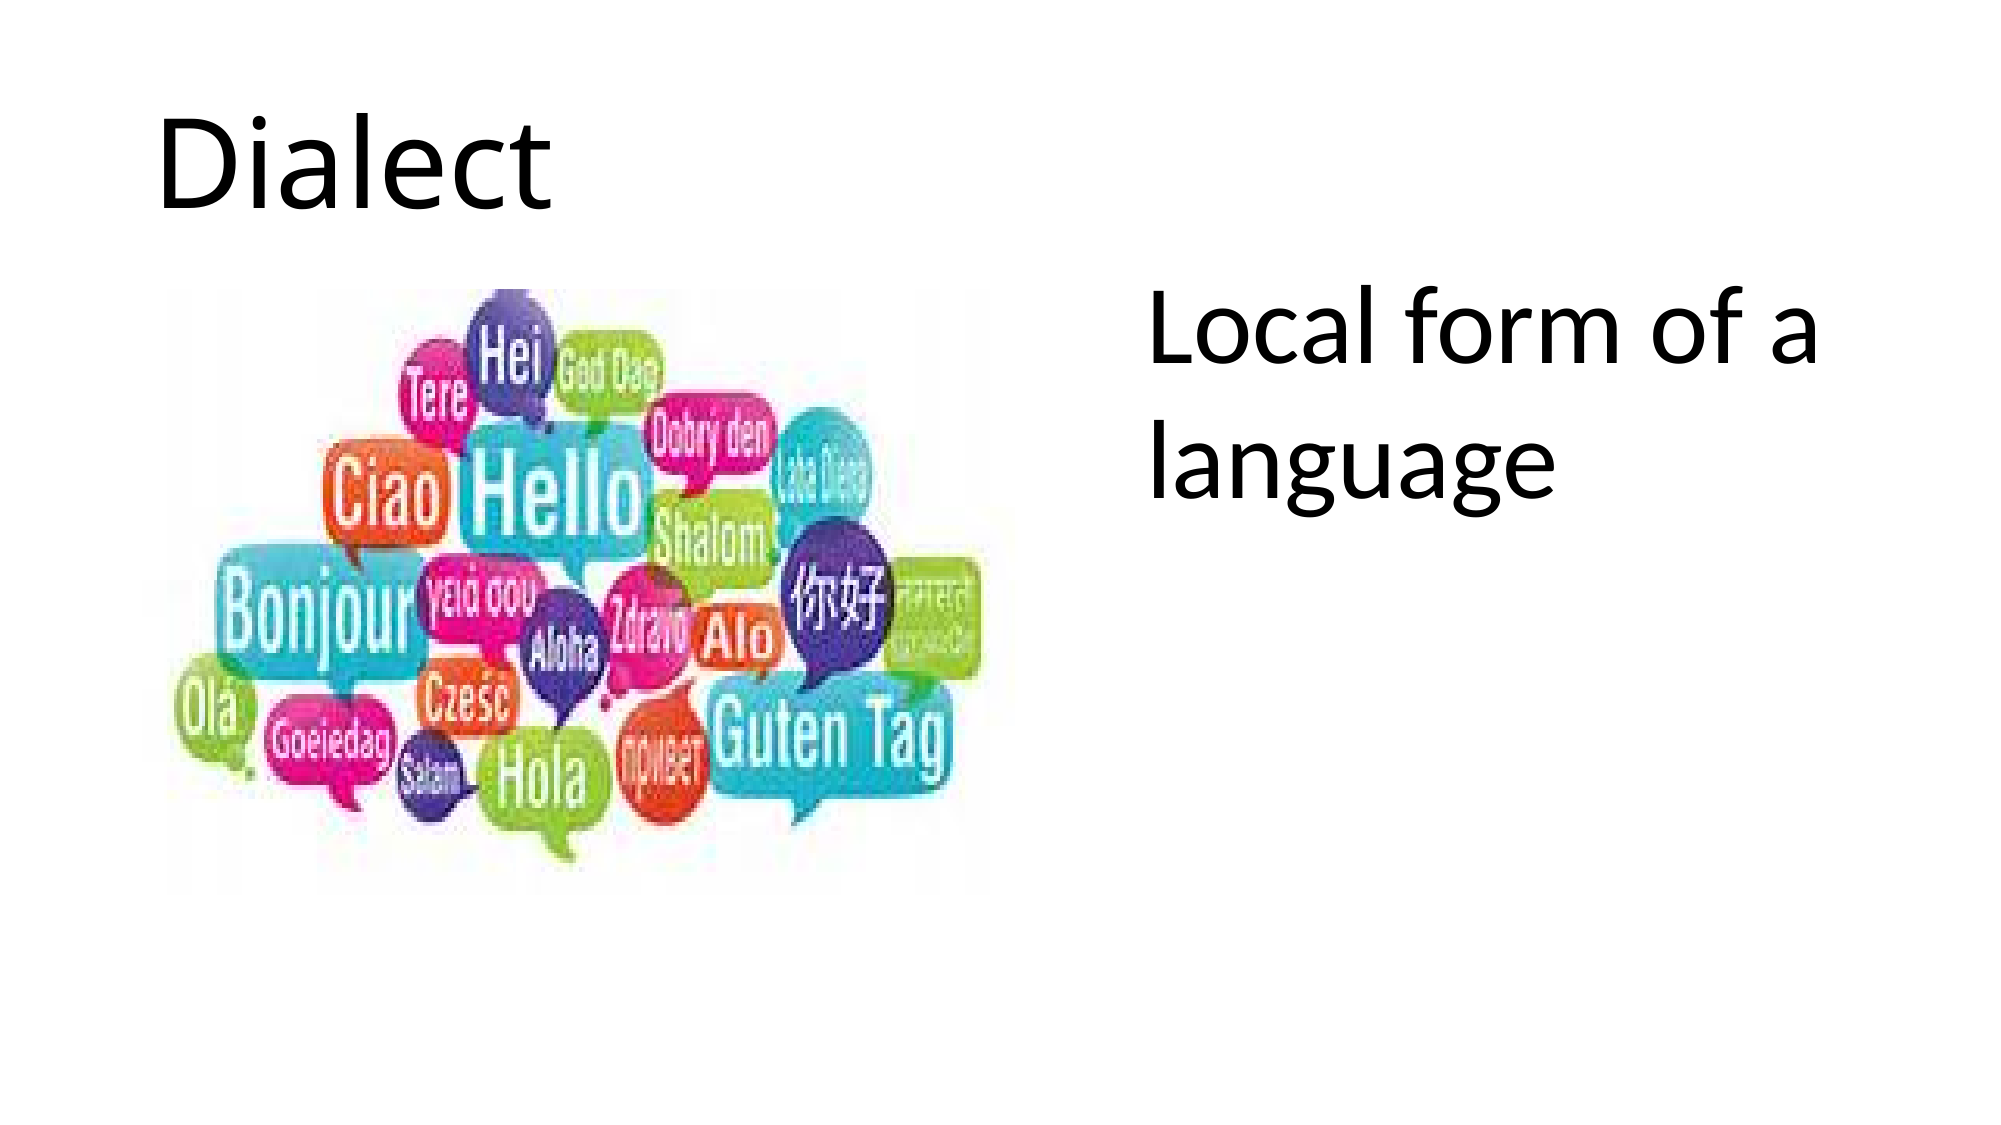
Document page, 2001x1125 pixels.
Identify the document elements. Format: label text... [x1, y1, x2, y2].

title Dialect [137, 59, 1863, 278]
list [118, 289, 1050, 896]
text_box Local form of a language [1131, 243, 1848, 529]
